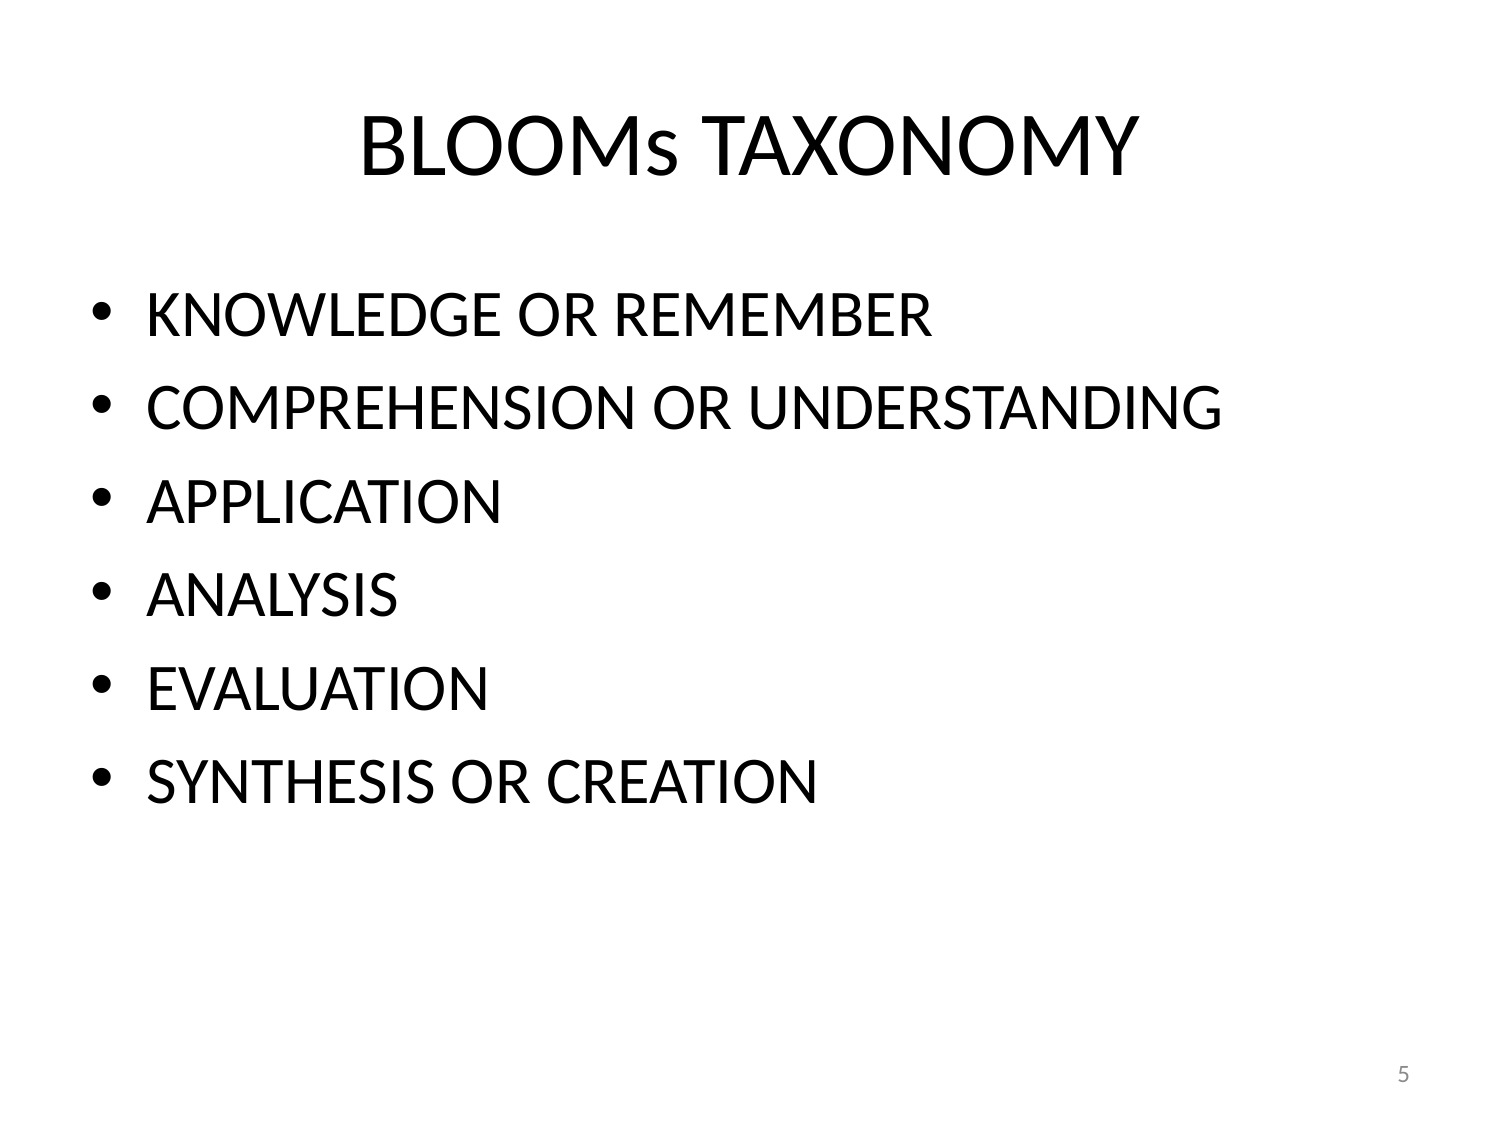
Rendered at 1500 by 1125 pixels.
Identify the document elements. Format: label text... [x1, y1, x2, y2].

list KNOWLEDGE OR REMEMBER COMPREHENSION OR UNDERSTANDING APPLICATION ANALYSIS EVALUATION SYNTHESIS OR CREATION [75, 262, 1425, 1005]
slide_number 5 [1074, 1042, 1425, 1103]
title BLOOMs TAXONOMY [75, 45, 1425, 233]
